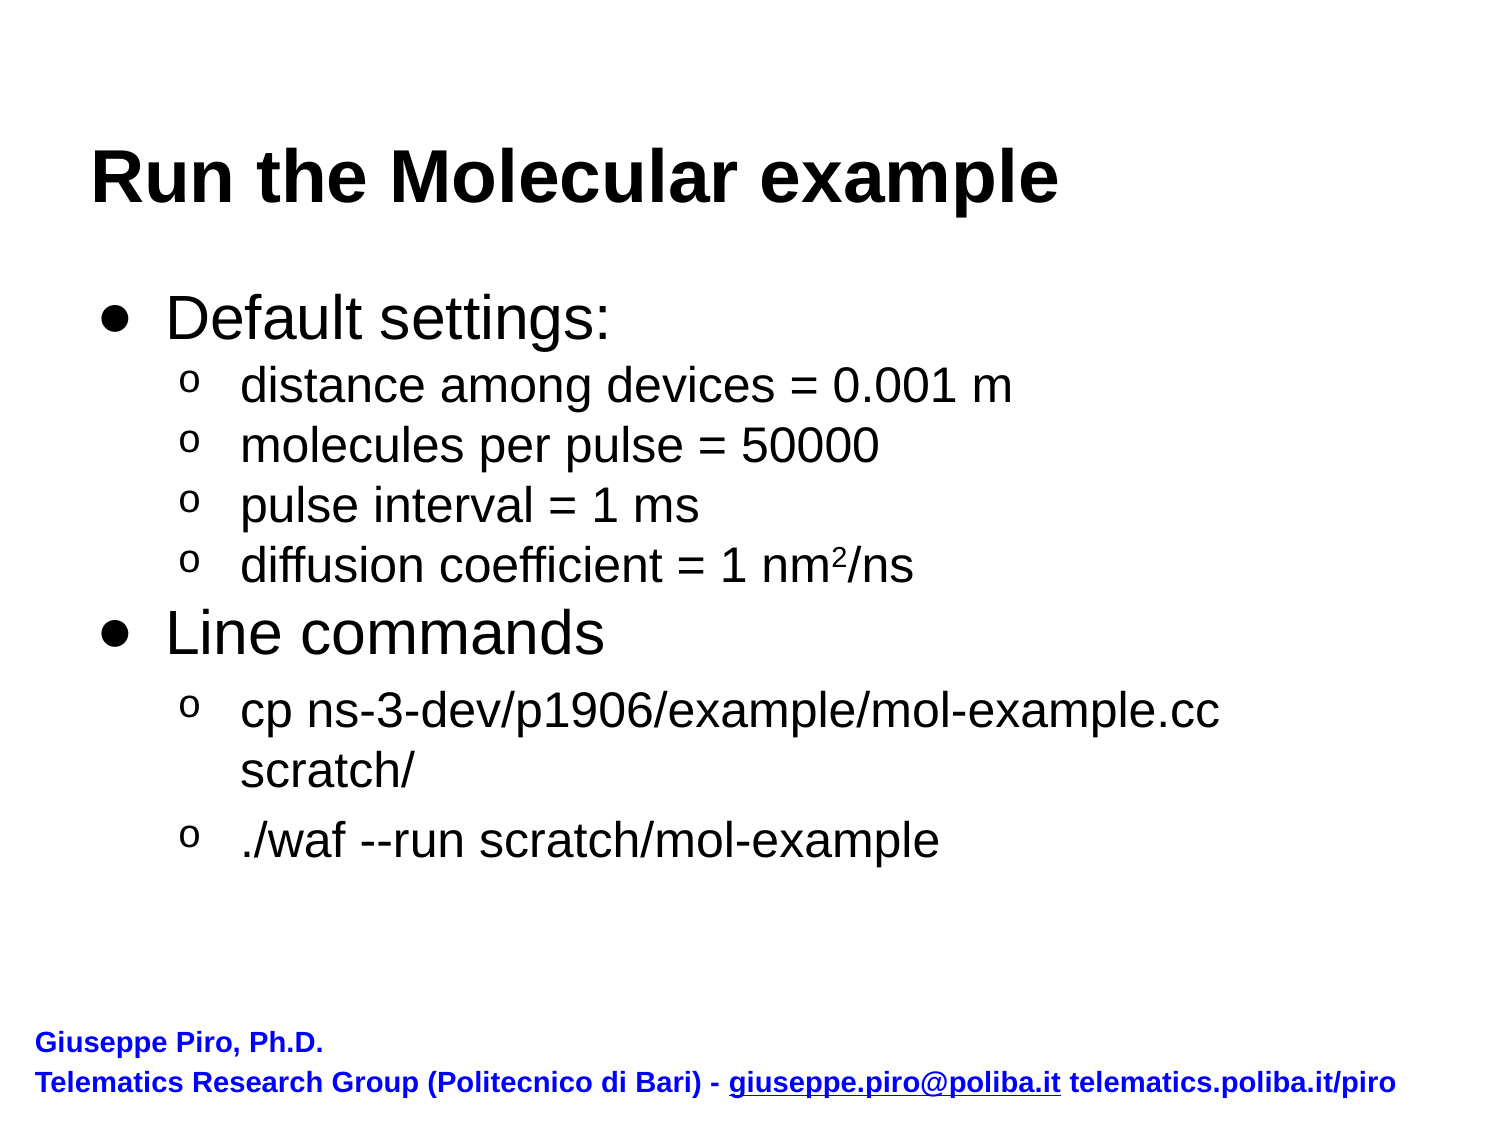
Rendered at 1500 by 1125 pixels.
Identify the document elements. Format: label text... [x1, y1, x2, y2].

subtitle Giuseppe Piro, Ph.D. Telematics Research Group (Politecnico di Bari) - giuseppe.piro@poliba.it telematics.poliba.it/piro [19, 1003, 1481, 1088]
list Default settings: distance among devices = 0.001 m molecules per pulse = 50000 pulse interval = 1 ms diffusion coefficient = 1 nm2/ns Line commands cp ns-3-dev/p1906/example/mol-example.cc scratch/ ./waf --run scratch/mol-example [75, 262, 1425, 1003]
title Run the Molecular example [75, 45, 1425, 233]
